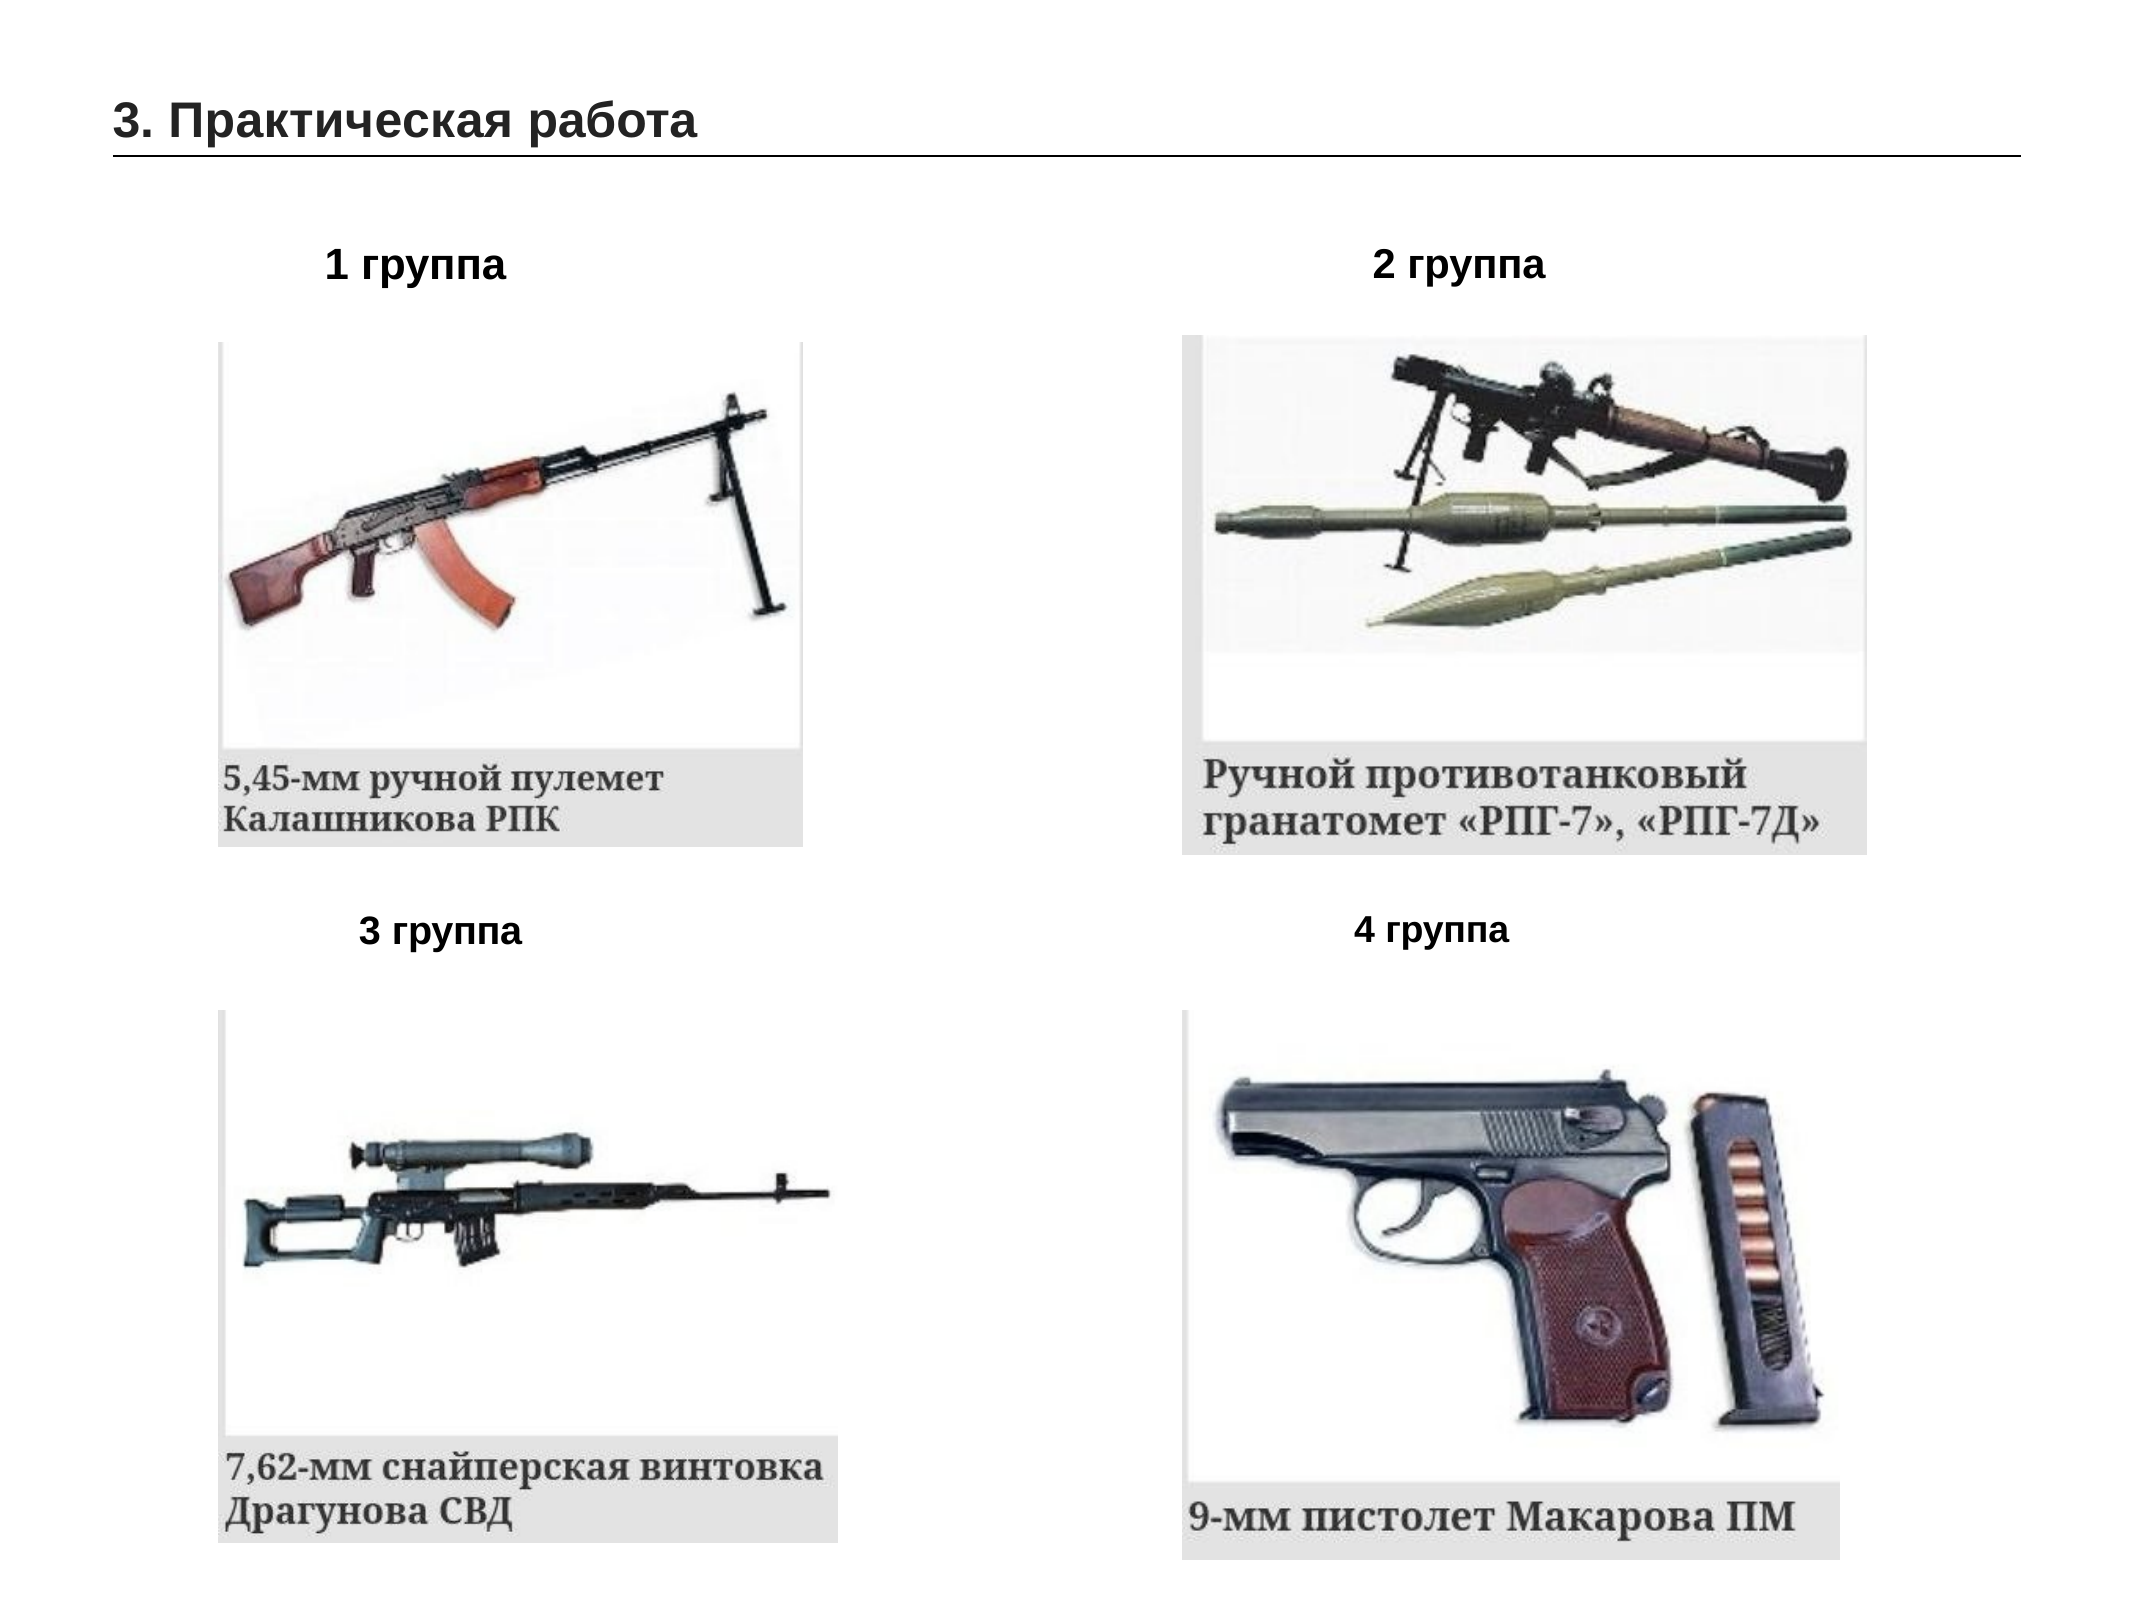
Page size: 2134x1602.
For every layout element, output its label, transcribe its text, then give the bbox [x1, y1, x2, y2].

text_box 1 группа [322, 234, 509, 289]
picture [1182, 334, 1867, 855]
picture [218, 1010, 838, 1543]
text_box 2 группа [1370, 234, 1548, 287]
text_box 4 группа [1352, 903, 1513, 951]
title 3. Практическая работа [110, 85, 700, 356]
picture [1182, 1010, 1840, 1561]
picture [218, 342, 804, 847]
text_box 3 группа [356, 902, 526, 953]
